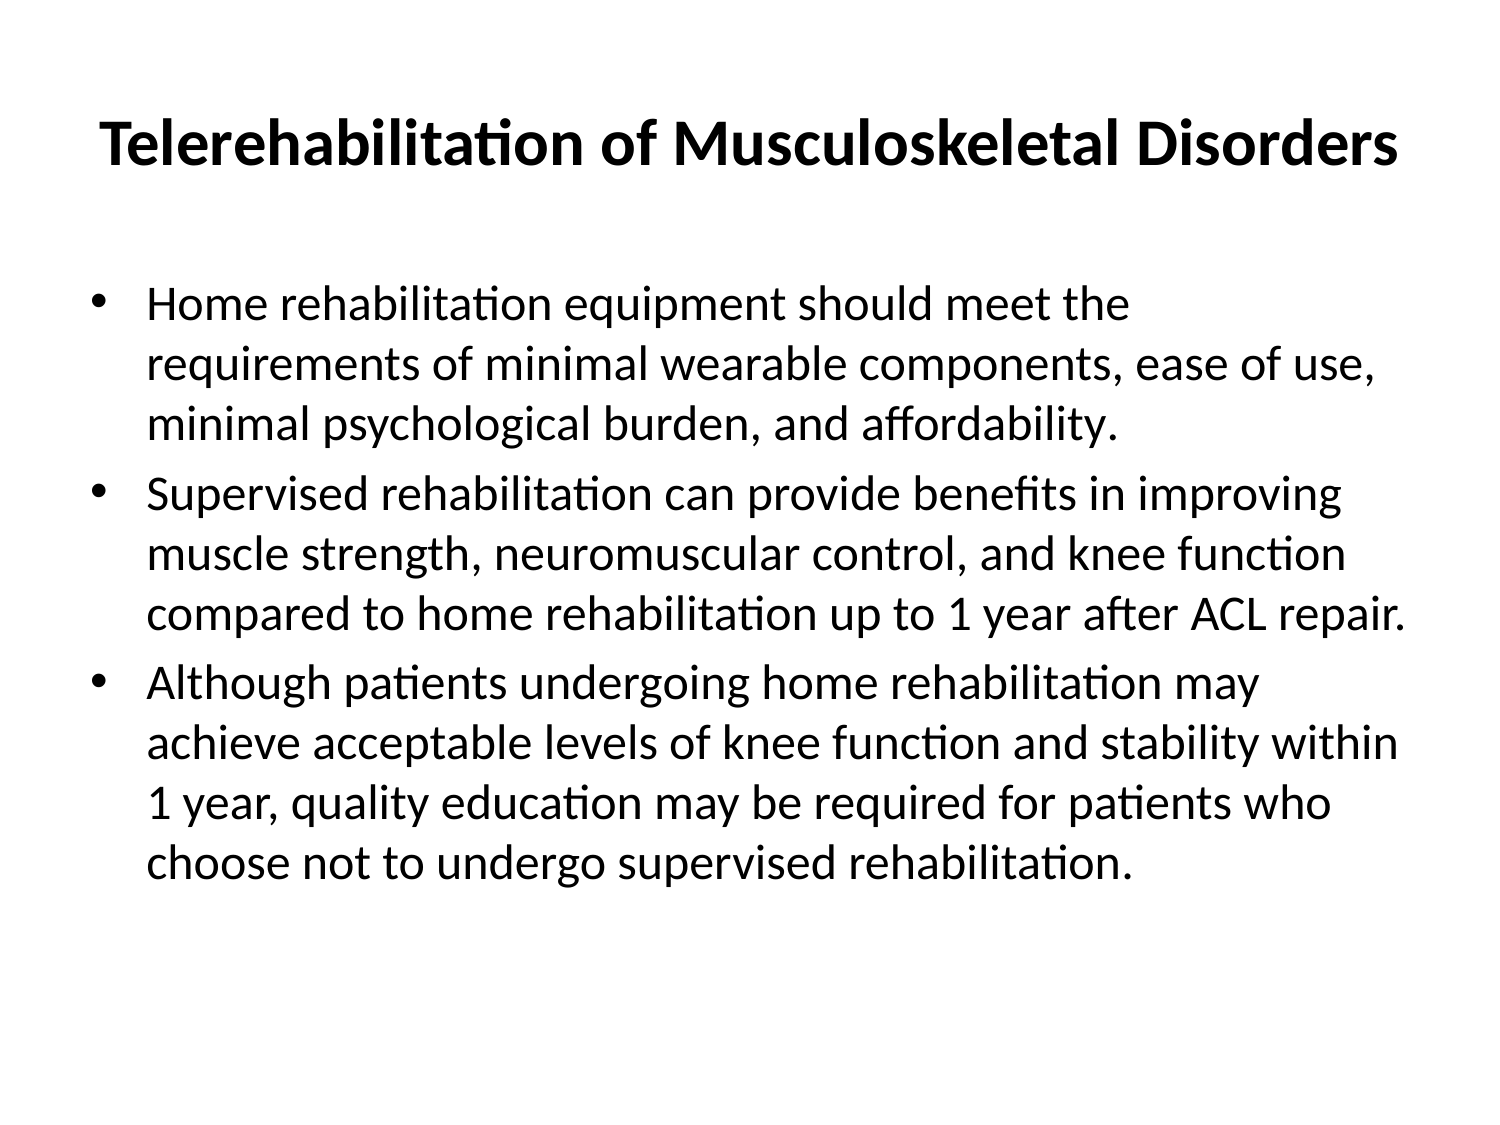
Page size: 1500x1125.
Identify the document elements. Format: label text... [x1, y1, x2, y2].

list Home rehabilitation equipment should meet the requirements of minimal wearable components, ease of use, minimal psychological burden, and affordability. Supervised rehabilitation can provide benefits in improving muscle strength, neuromuscular control, and knee function compared to home rehabilitation up to 1 year after ACL repair. Although patients undergoing home rehabilitation may achieve acceptable levels of knee function and stability within 1 year, quality education may be required for patients who choose not to undergo supervised rehabilitation. [75, 262, 1425, 1005]
title Telerehabilitation of Musculoskeletal Disorders [75, 45, 1425, 233]
